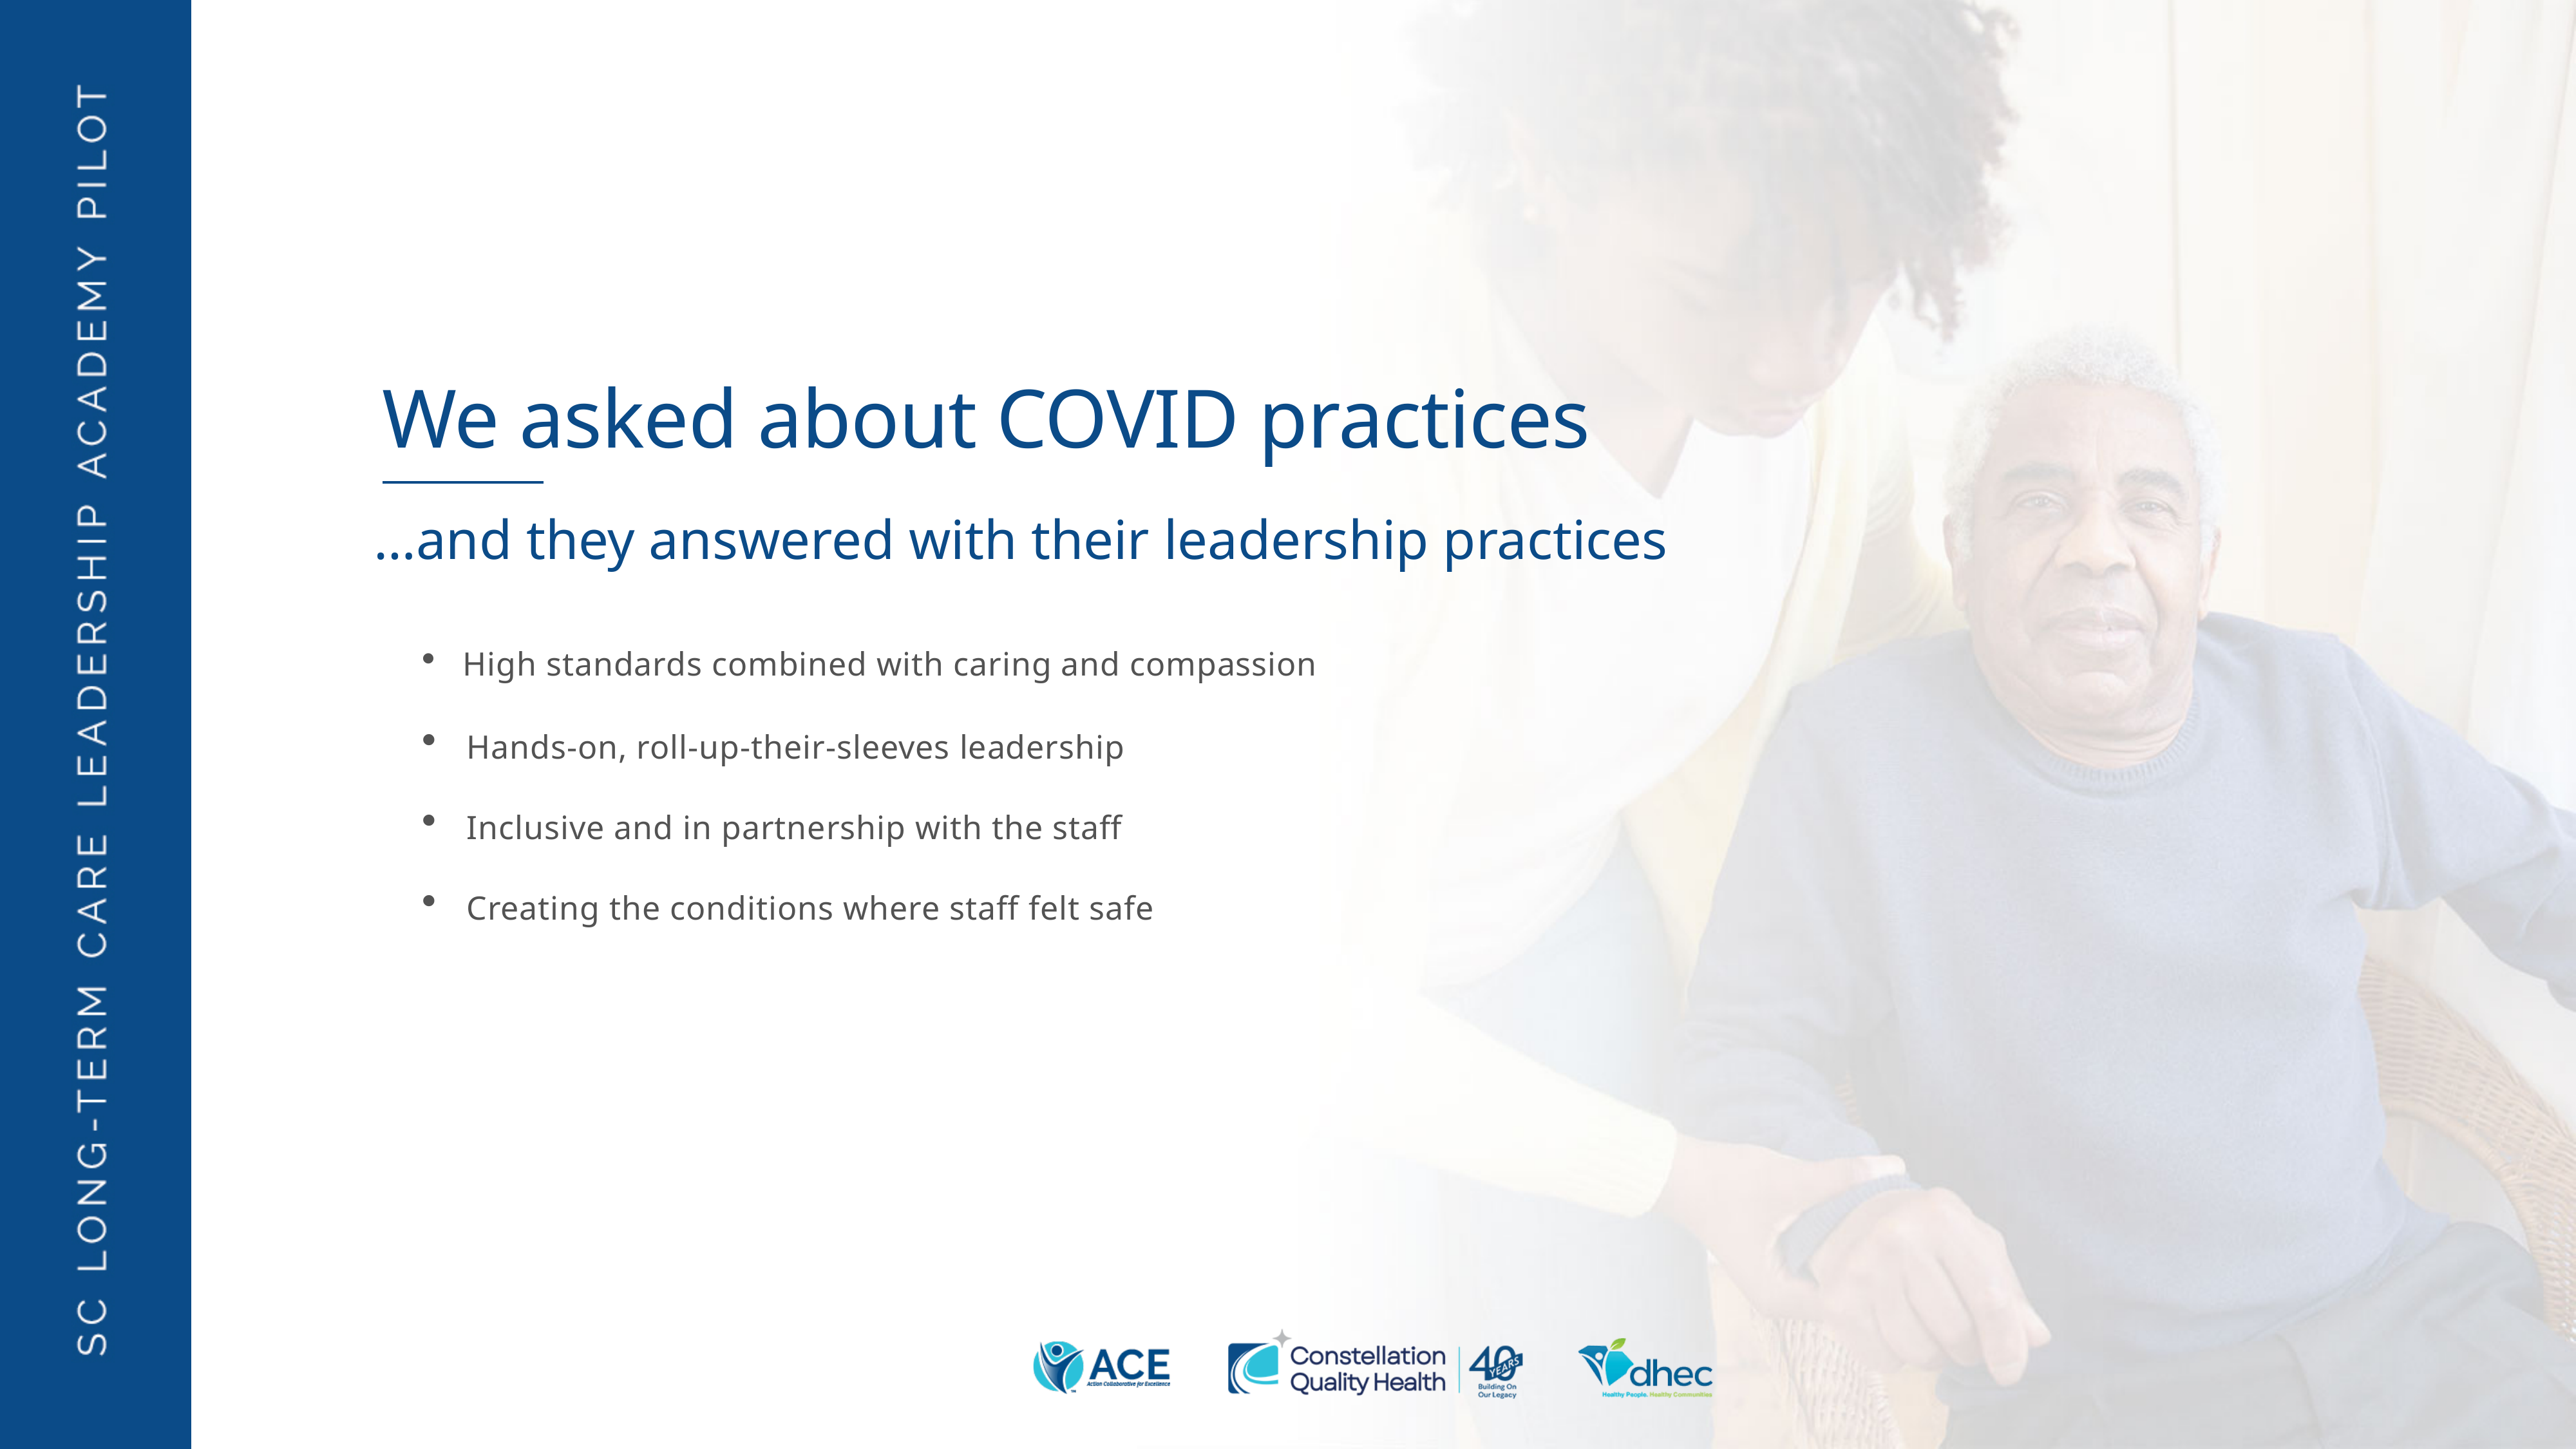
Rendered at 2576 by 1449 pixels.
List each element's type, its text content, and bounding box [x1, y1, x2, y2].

text_box …and they answered with their leadership practices [368, 500, 1674, 575]
text_box We asked about COVID practices [377, 362, 1596, 469]
picture [0, 0, 2576, 1449]
text_box High standards combined with caring and compassion Hands-on, roll-up-their-sleeves leadership Inclusive and in partnership with the staff Creating the conditions where staff felt safe [416, 638, 2259, 933]
